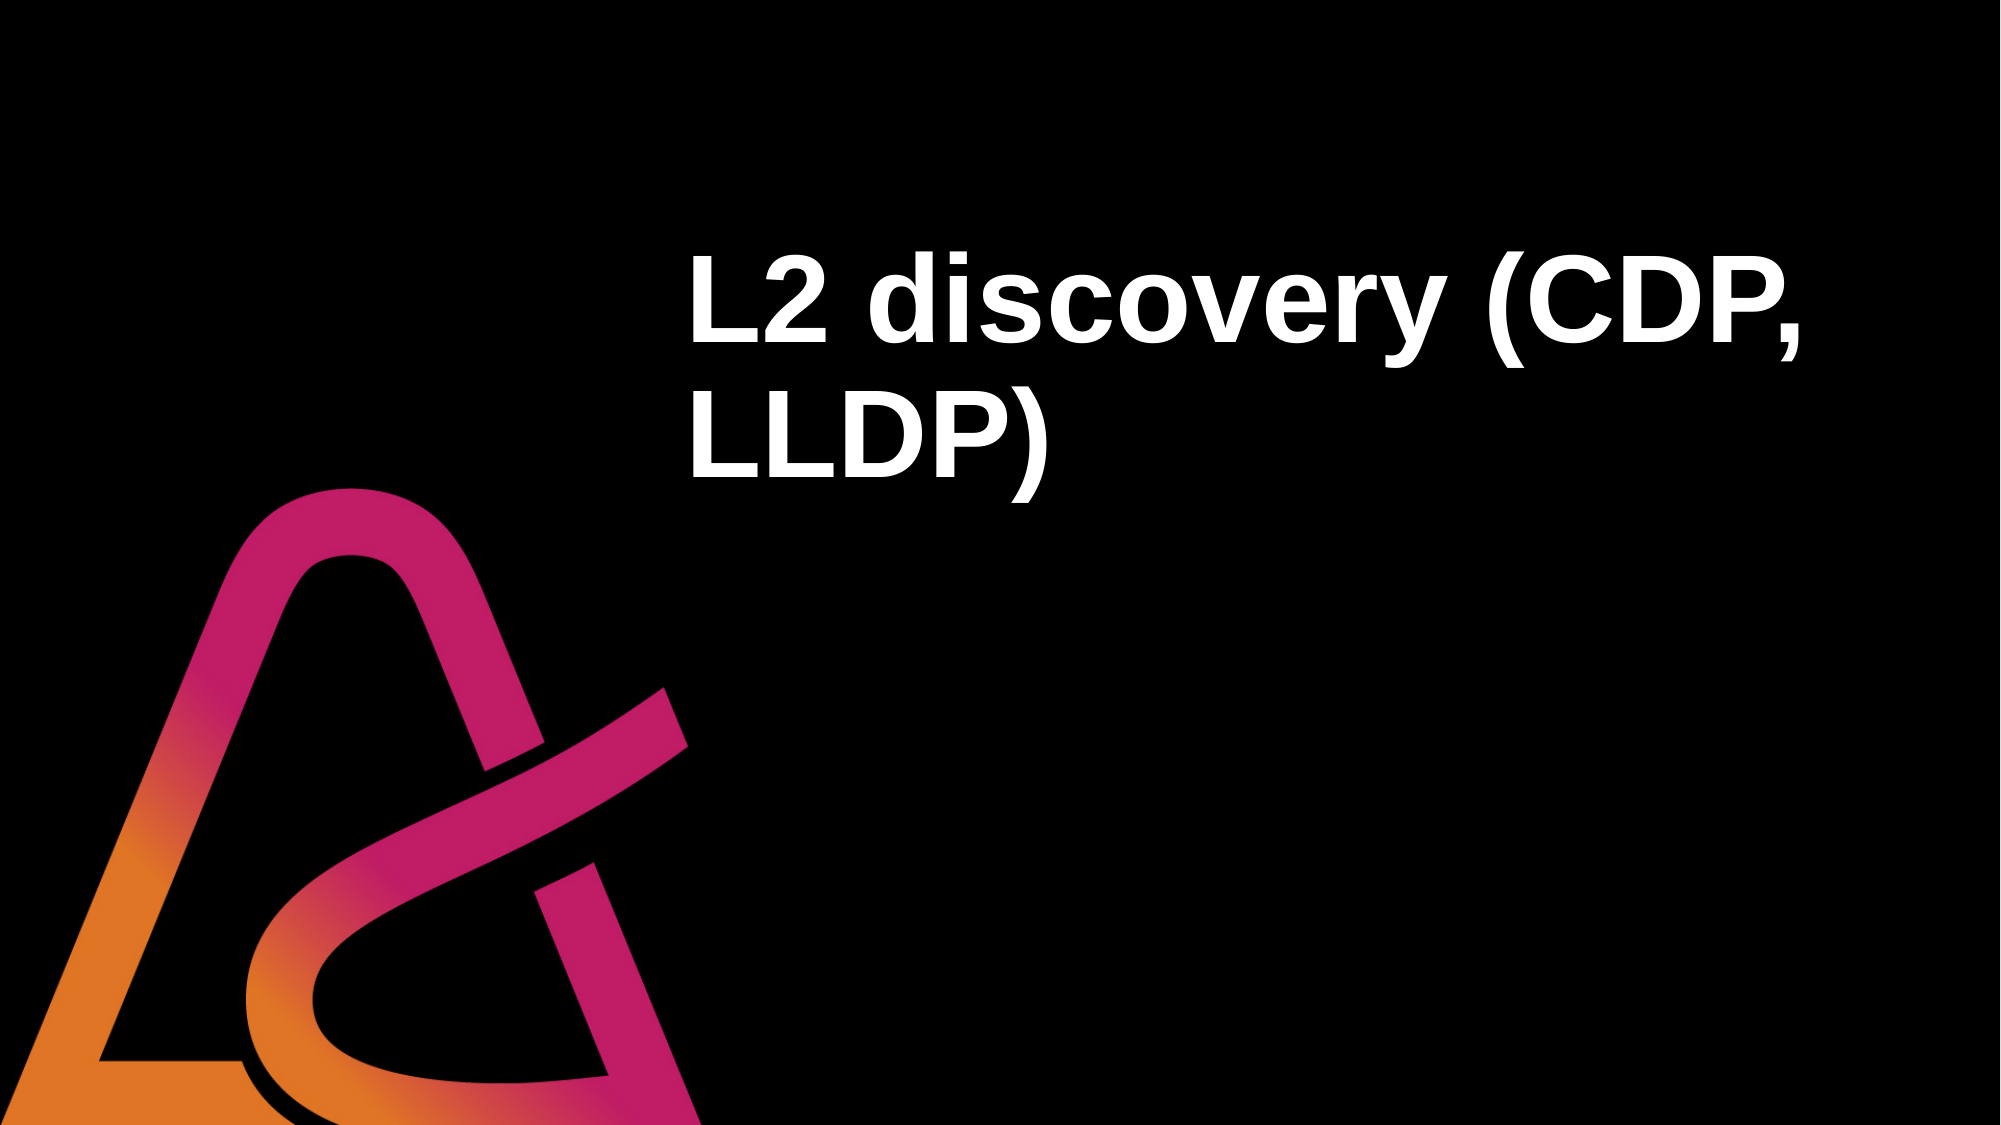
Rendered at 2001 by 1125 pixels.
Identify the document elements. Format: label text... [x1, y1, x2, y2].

title L2 discovery (CDP, LLDP) [685, 227, 1943, 743]
picture [0, 0, 2001, 1125]
